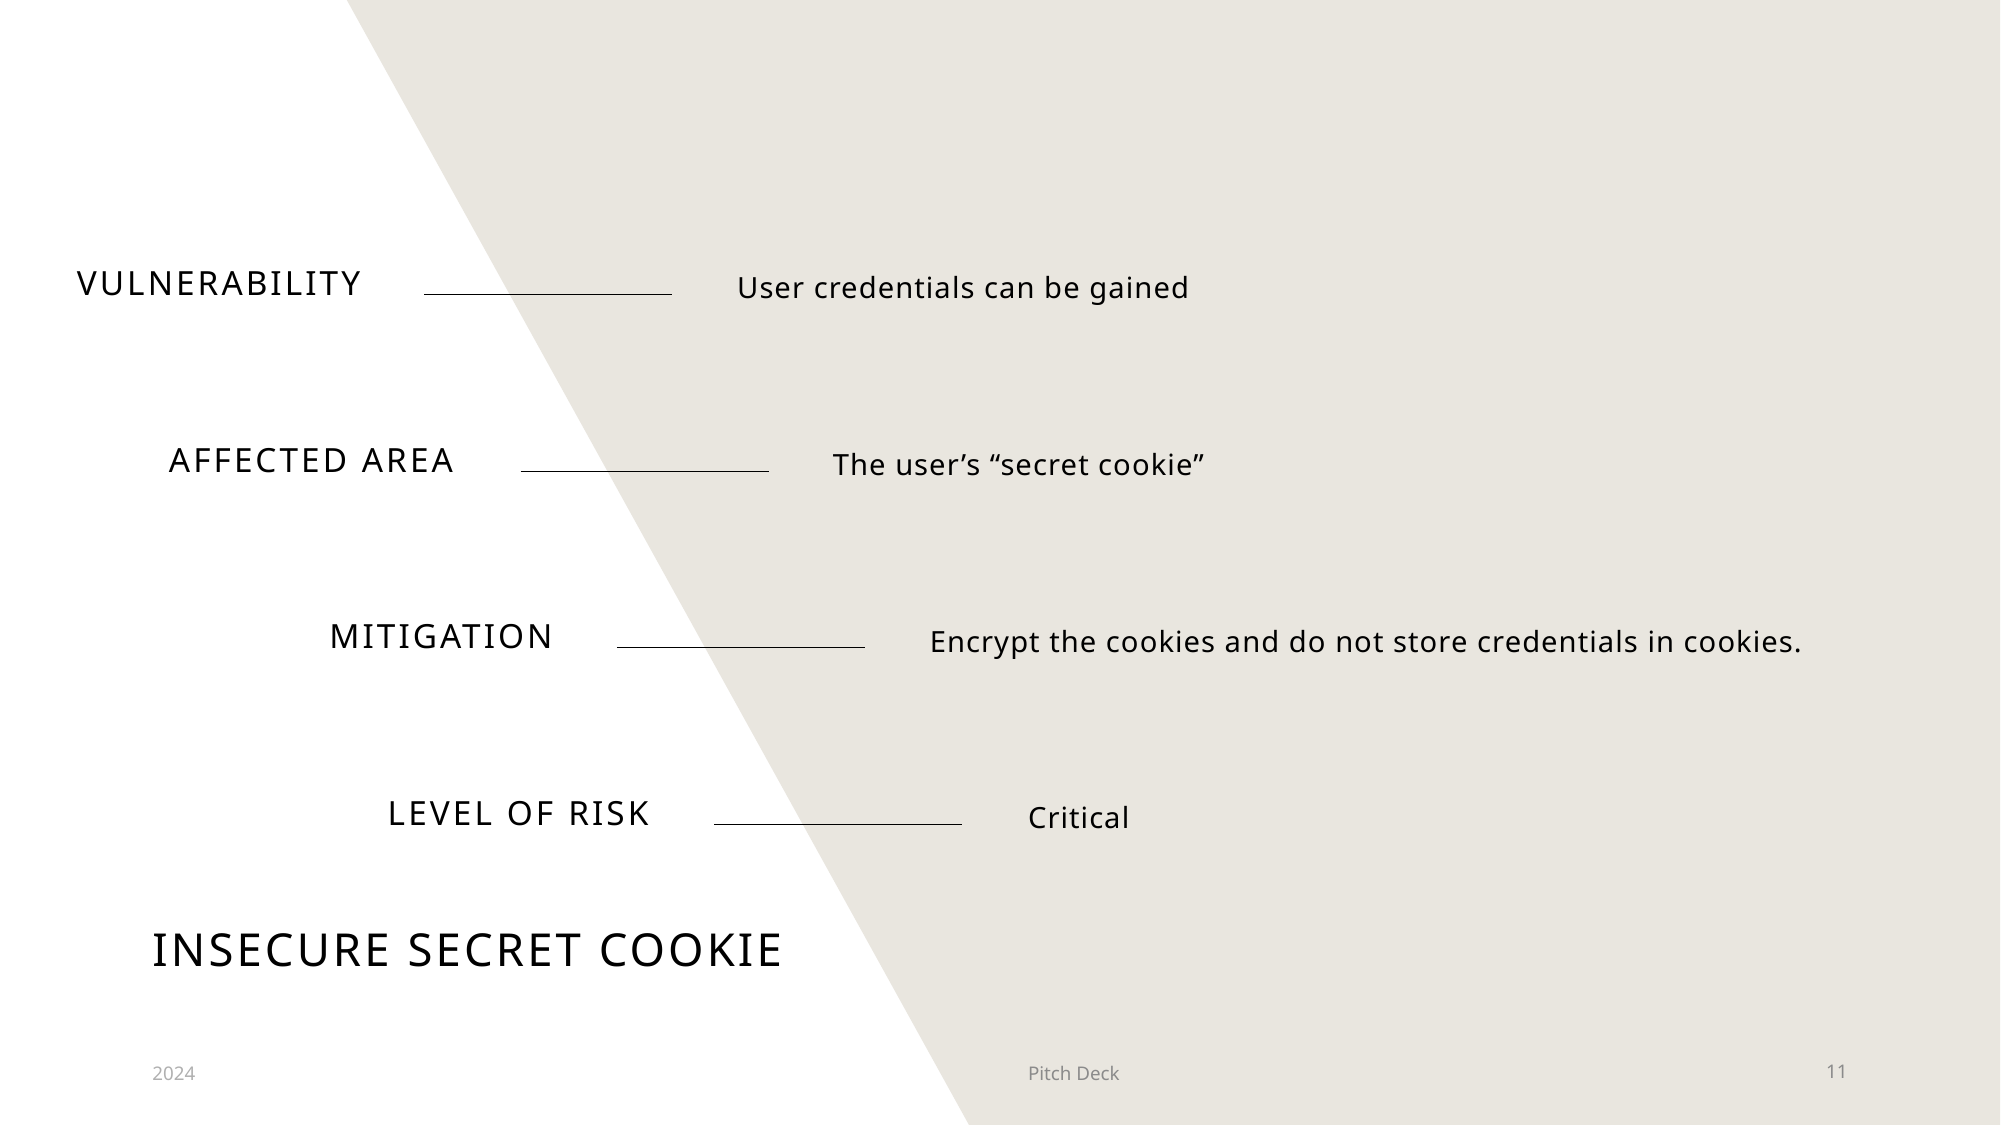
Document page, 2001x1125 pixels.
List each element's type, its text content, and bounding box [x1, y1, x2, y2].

list User credentials can be gained [722, 261, 1631, 428]
list Mitigation [216, 596, 568, 681]
slide_number 11 [1773, 1042, 1863, 1103]
title Insecure Secret Cookie [137, 903, 808, 1000]
list The user’s “secret cookie” [817, 438, 1727, 605]
list Vulnerability [24, 242, 376, 328]
list Affected Area [117, 419, 469, 504]
list Level of Risk [312, 772, 664, 858]
list Encrypt the cookies and do not store credentials in cookies. [914, 616, 1824, 782]
footer Pitch Deck [1013, 1042, 1310, 1103]
list Critical [1013, 791, 1922, 958]
slide_number 2024 [137, 1042, 588, 1103]
